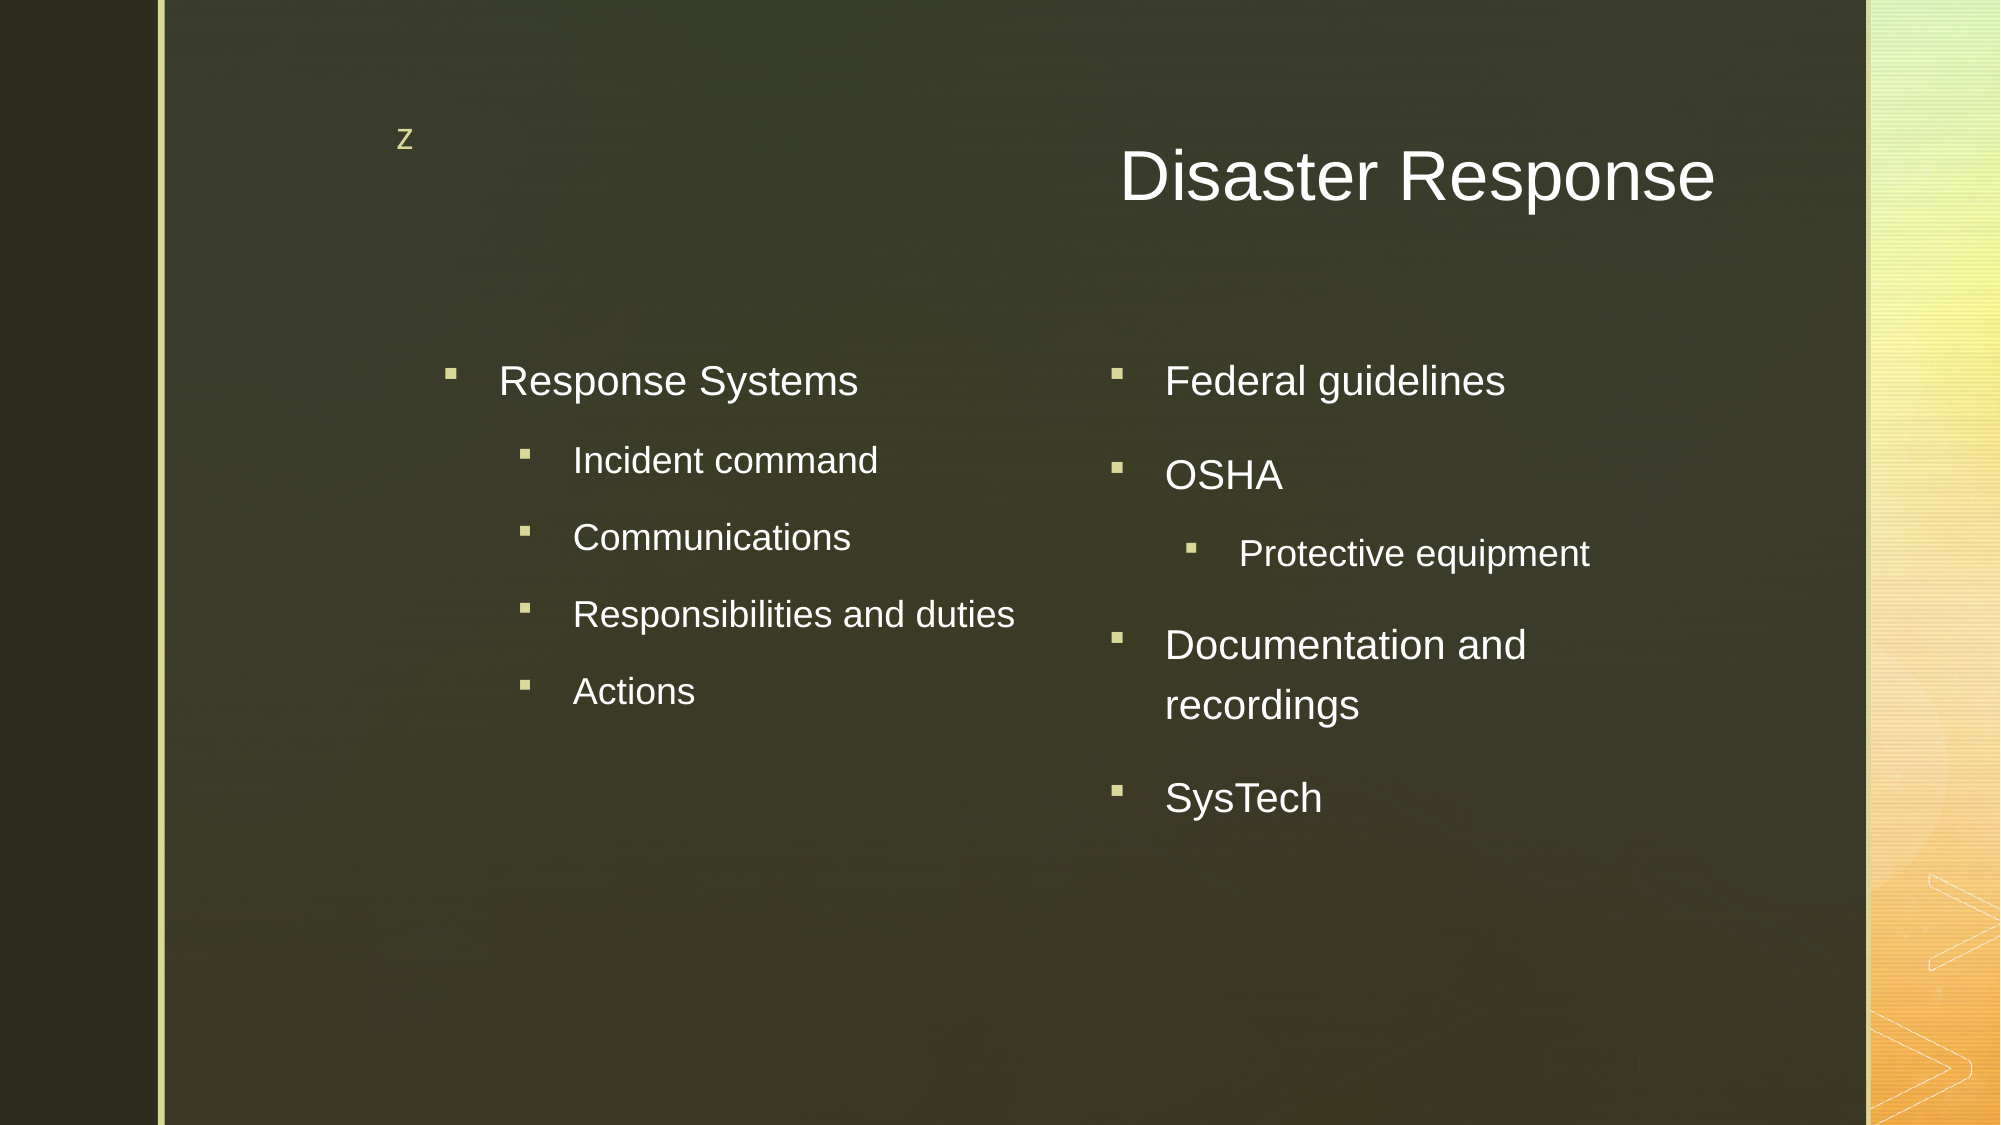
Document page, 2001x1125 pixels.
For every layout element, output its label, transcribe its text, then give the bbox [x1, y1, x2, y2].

title Disaster Response [428, 132, 1733, 310]
list Federal guidelines OSHA Protective equipment Documentation and recordings SysTech [1093, 336, 1733, 993]
picture [1871, 0, 2001, 1125]
list Response Systems Incident command Communications Responsibilities and duties Actions [427, 336, 1066, 993]
